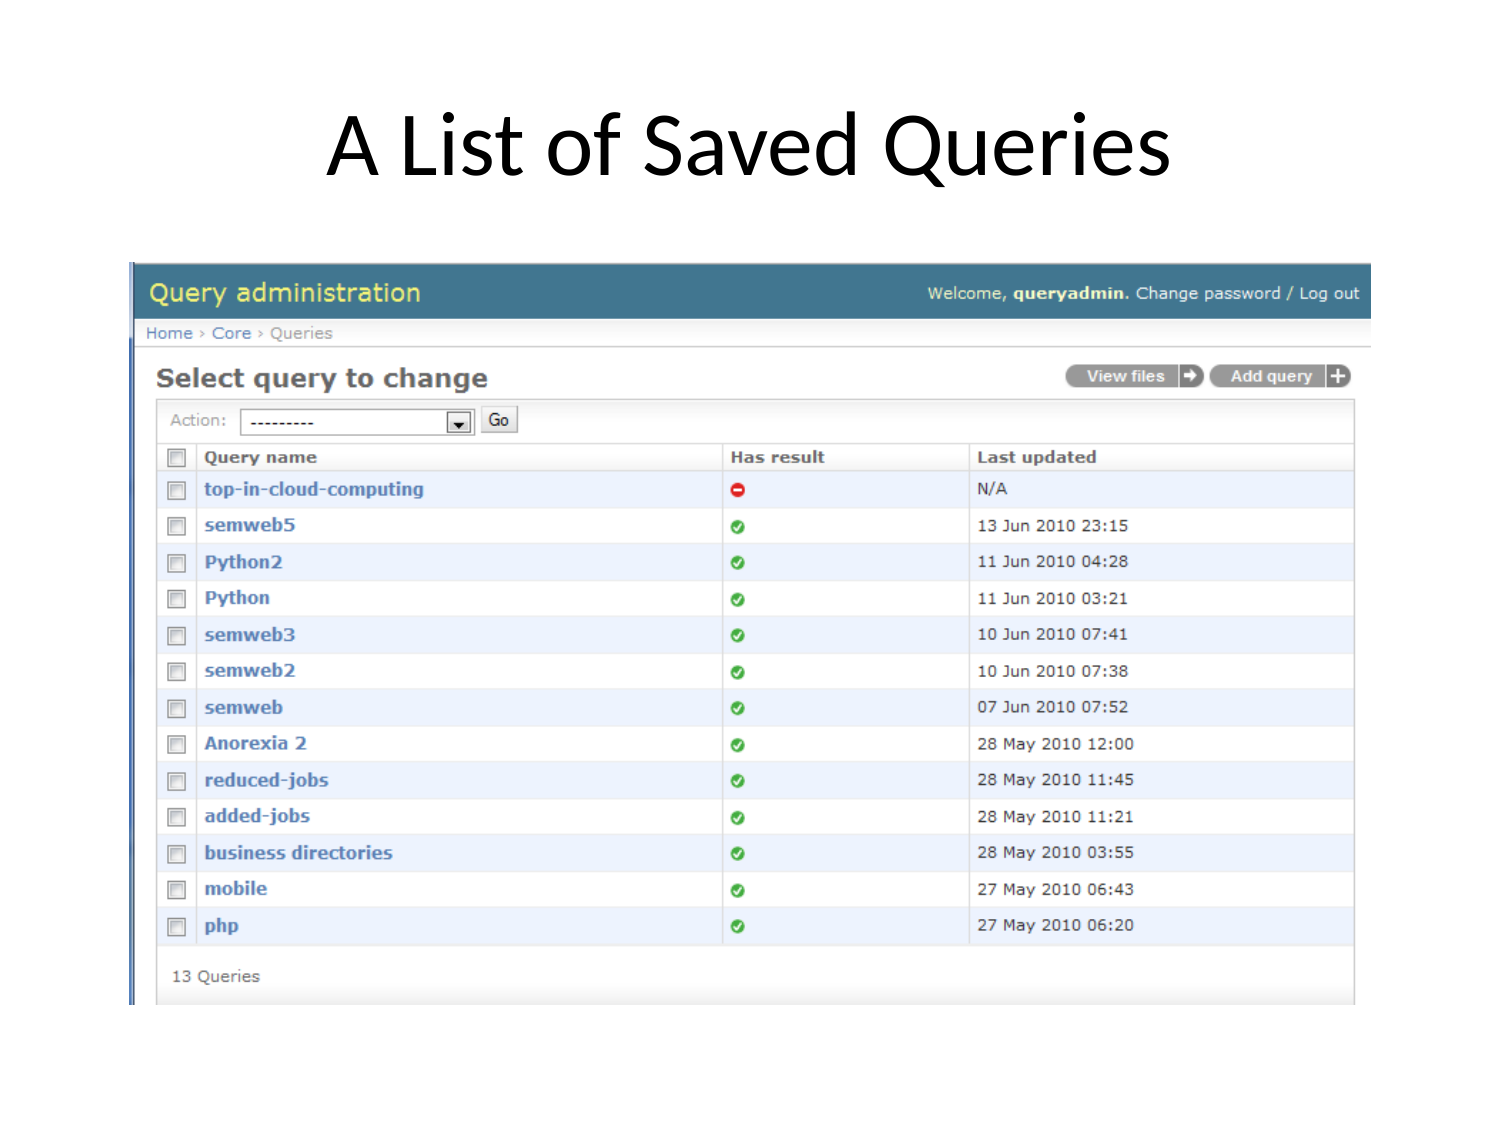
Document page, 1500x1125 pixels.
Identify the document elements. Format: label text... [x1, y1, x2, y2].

title A List of Saved Queries [75, 45, 1425, 233]
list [129, 262, 1371, 1006]
